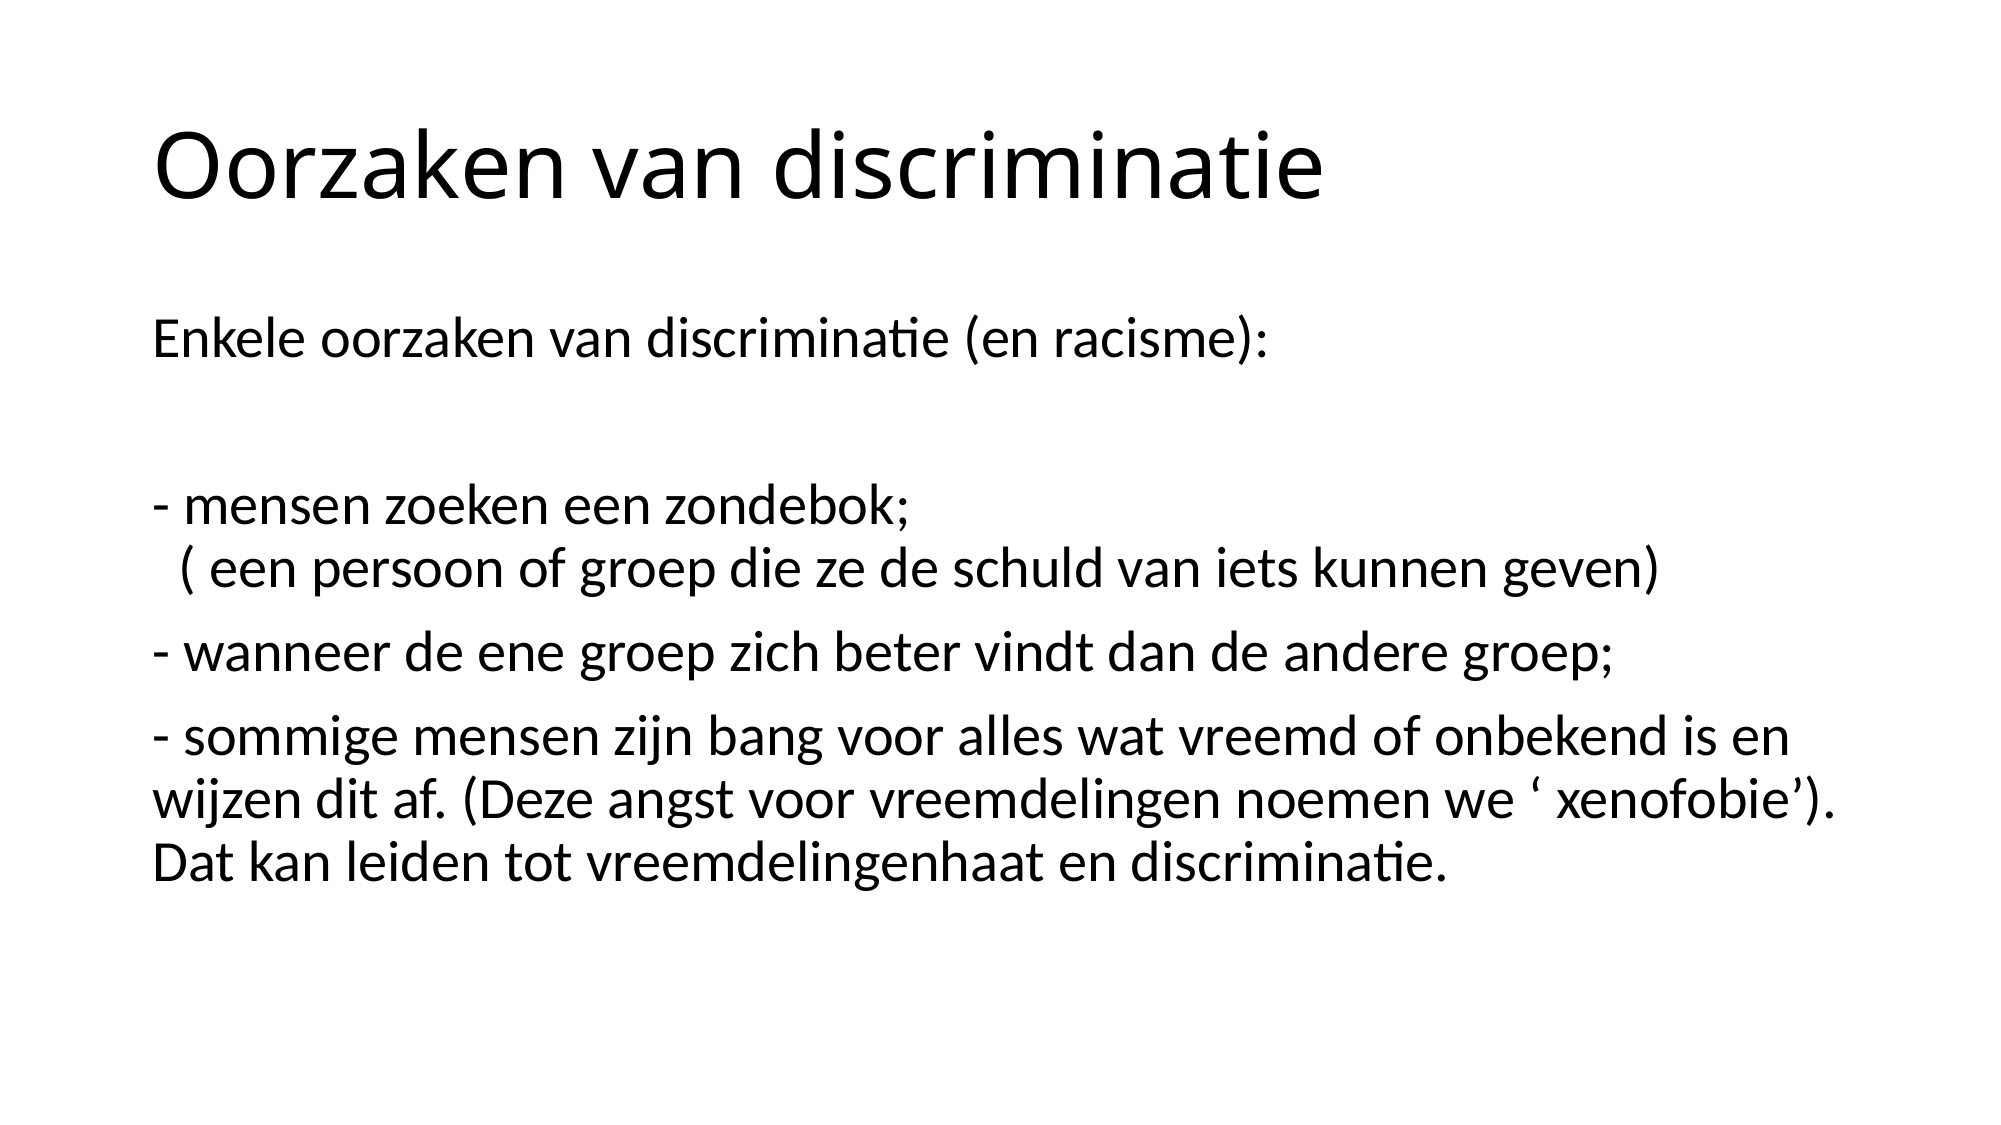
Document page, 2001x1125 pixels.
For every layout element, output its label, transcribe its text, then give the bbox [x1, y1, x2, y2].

title Oorzaken van discriminatie [137, 59, 1863, 278]
list Enkele oorzaken van discriminatie (en racisme): - mensen zoeken een zondebok; ( een persoon of groep die ze de schuld van iets kunnen geven) - wanneer de ene groep zich beter vindt dan de andere groep; - sommige mensen zijn bang voor alles wat vreemd of onbekend is en wijzen dit af. (Deze angst voor vreemdelingen noemen we ‘ xenofobie’). Dat kan leiden tot vreemdelingenhaat en discriminatie. [137, 299, 1863, 1014]
